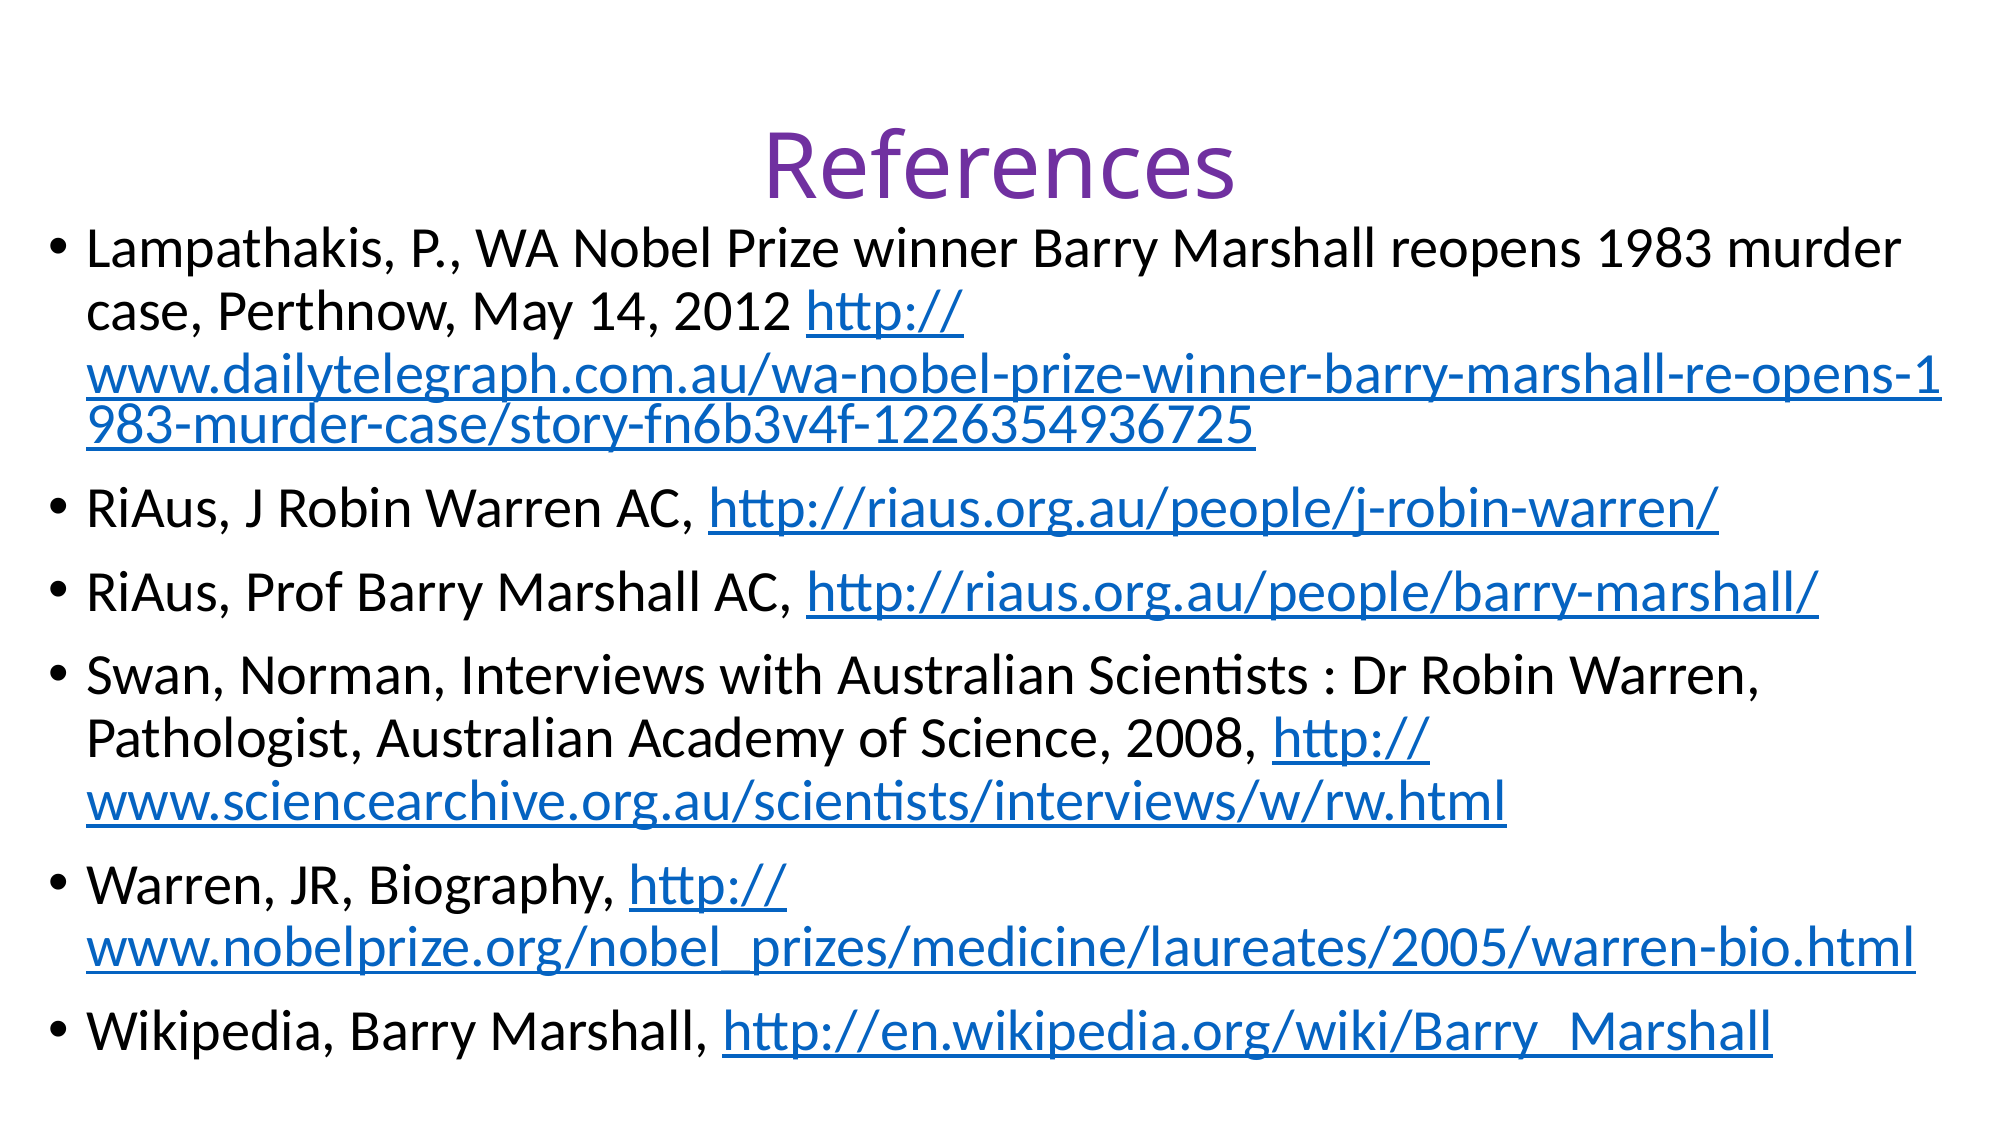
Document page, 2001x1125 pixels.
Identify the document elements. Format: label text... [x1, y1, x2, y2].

title References [137, 59, 1863, 210]
list Lampathakis, P., WA Nobel Prize winner Barry Marshall reopens 1983 murder case, Perthnow, May 14, 2012 http://www.dailytelegraph.com.au/wa-nobel-prize-winner-barry-marshall-re-opens-1983-murder-case/story-fn6b3v4f-1226354936725 RiAus, J Robin Warren AC, http://riaus.org.au/people/j-robin-warren/ RiAus, Prof Barry Marshall AC, http://riaus.org.au/people/barry-marshall/ Swan, Norman, Interviews with Australian Scientists : Dr Robin Warren, Pathologist, Australian Academy of Science, 2008, http://www.sciencearchive.org.au/scientists/interviews/w/rw.html Warren, JR, Biography, http://www.nobelprize.org/nobel_prizes/medicine/laureates/2005/warren-bio.html Wikipedia, Barry Marshall, http://en.wikipedia.org/wiki/Barry_Marshall [33, 210, 1970, 1105]
